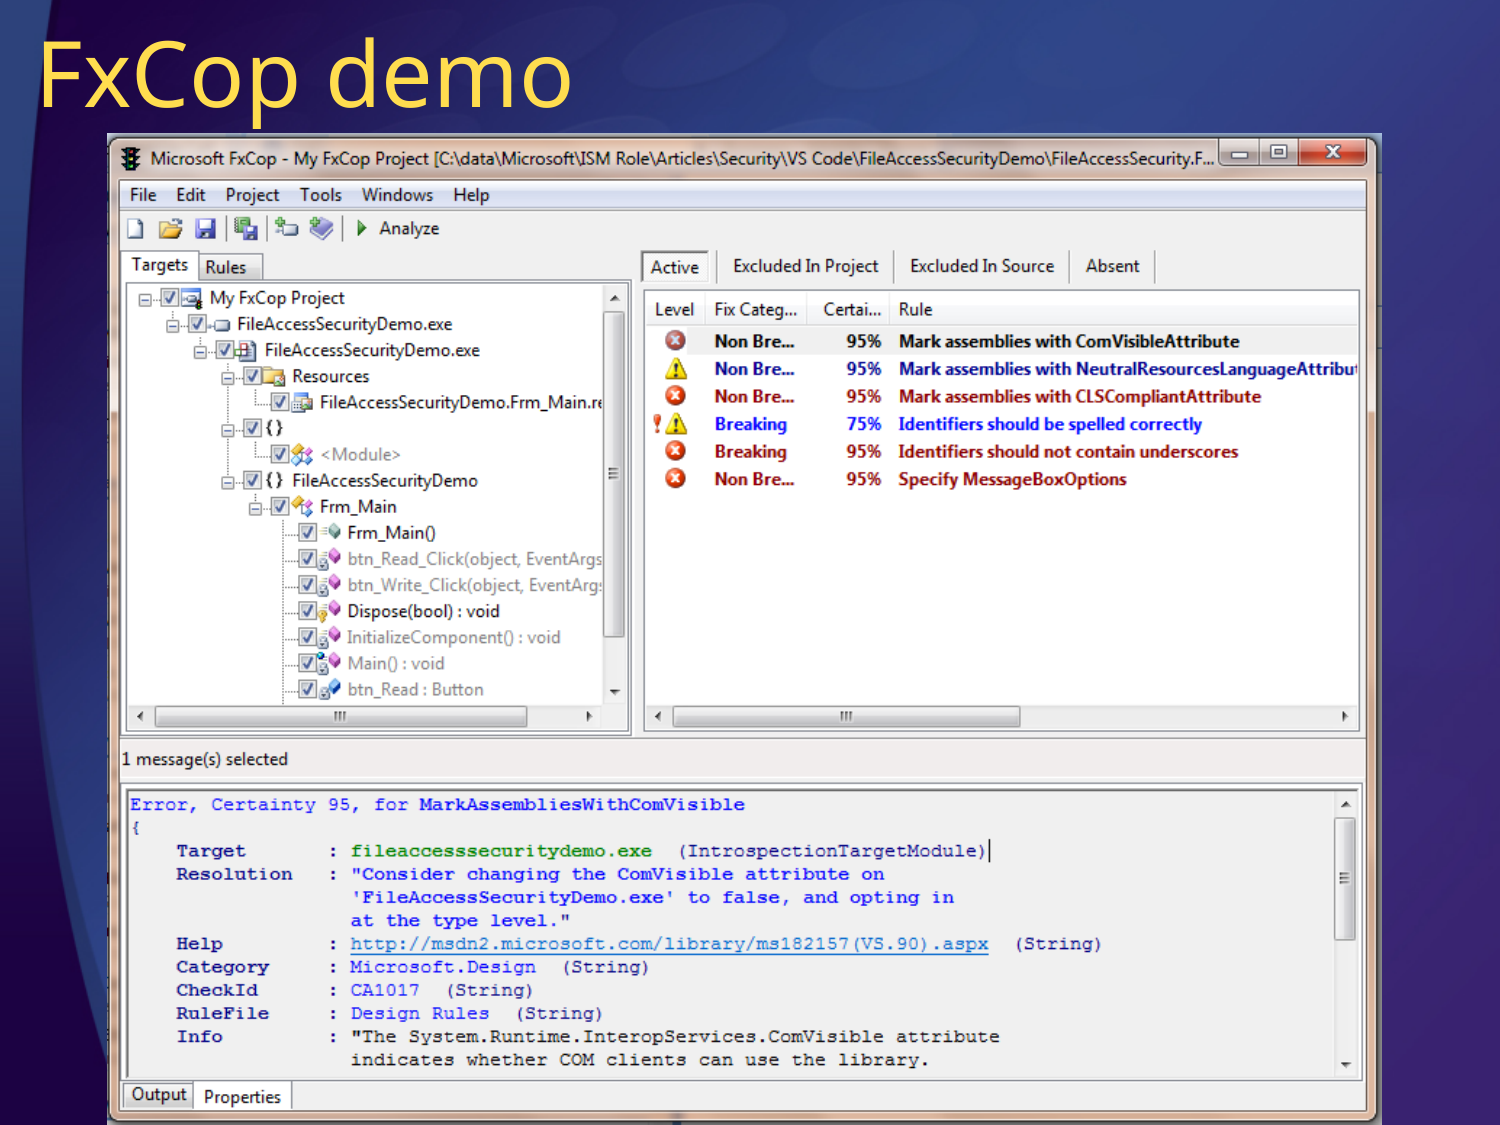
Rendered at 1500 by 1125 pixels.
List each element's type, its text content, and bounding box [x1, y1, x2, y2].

title FxCop demo [20, 20, 1477, 136]
picture [0, 0, 1500, 1125]
